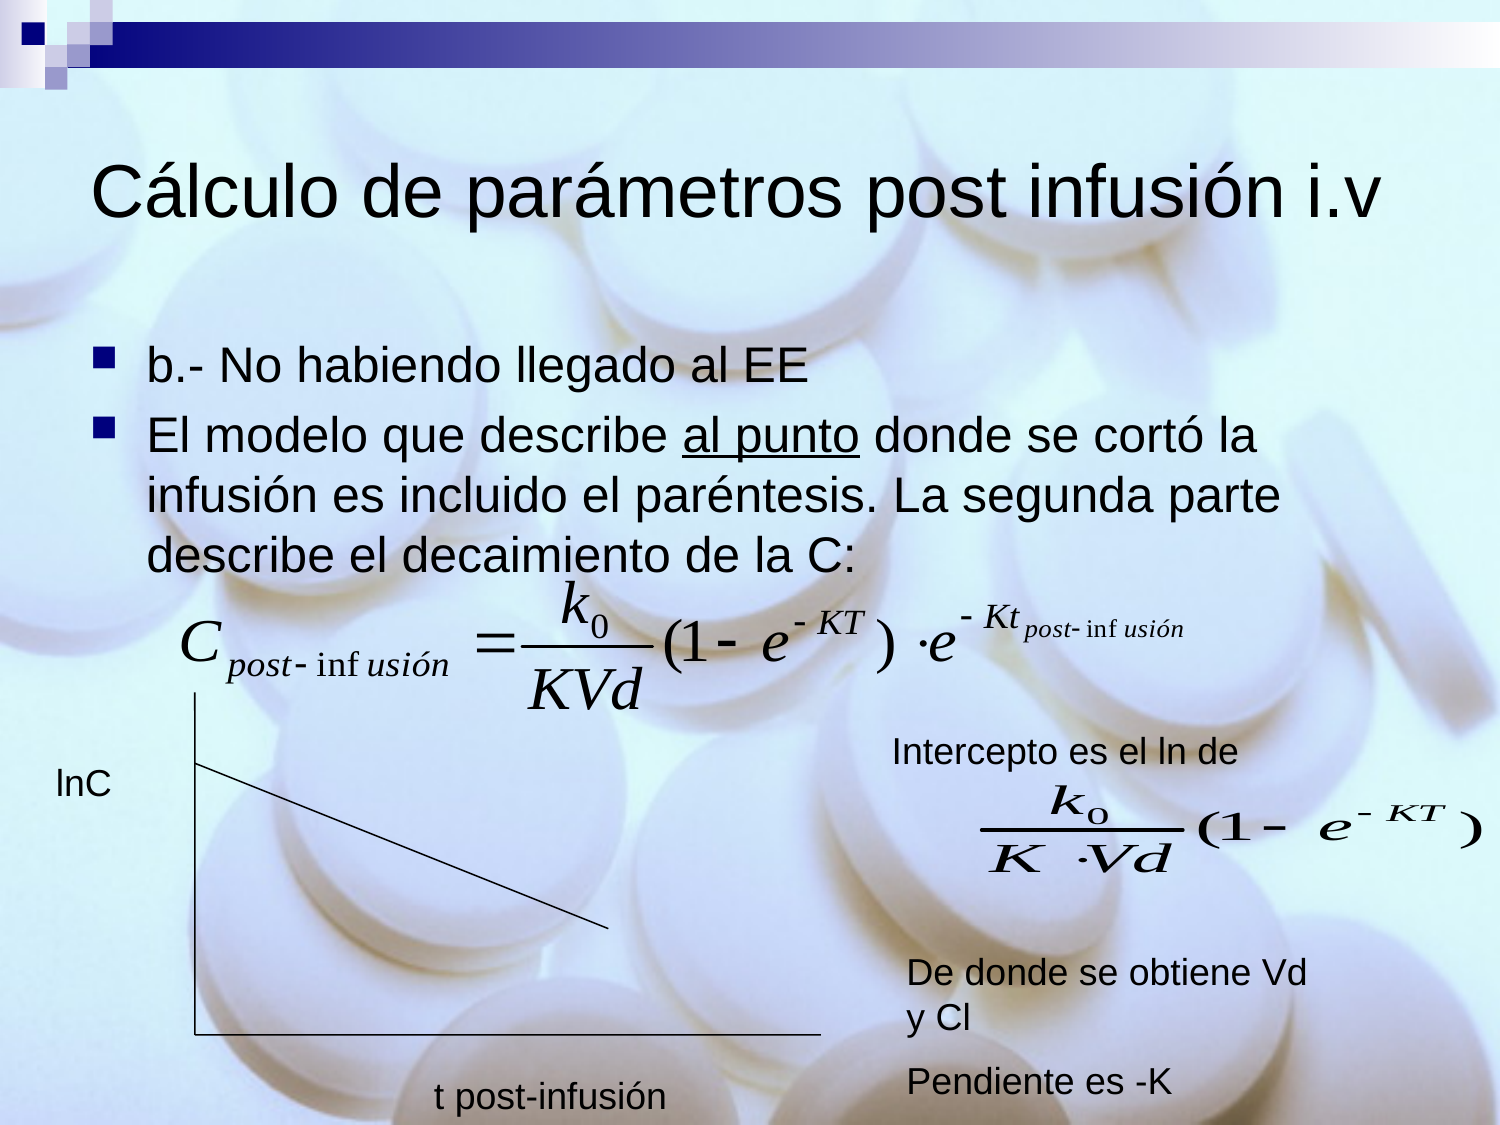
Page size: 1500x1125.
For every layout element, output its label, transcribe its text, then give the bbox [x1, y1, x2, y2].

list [967, 774, 1500, 882]
text_box De donde se obtiene Vd y Cl Pendiente es -K [891, 940, 1341, 1110]
picture [113, 0, 1500, 22]
title Cálculo de parámetros post infusión i.v [74, 74, 1426, 301]
picture [0, 67, 1500, 1125]
picture [47, 0, 89, 45]
text_box Intercepto es el ln de [876, 719, 1265, 779]
text_box t post-infusión [419, 1064, 857, 1125]
list b.- No habiendo llegado al EE El modelo que describe al punto donde se cortó la infusión es incluido el paréntesis. La segunda parte describe el decaimiento de la C: [74, 324, 1426, 963]
text_box lnC [41, 751, 148, 812]
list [170, 470, 1200, 725]
